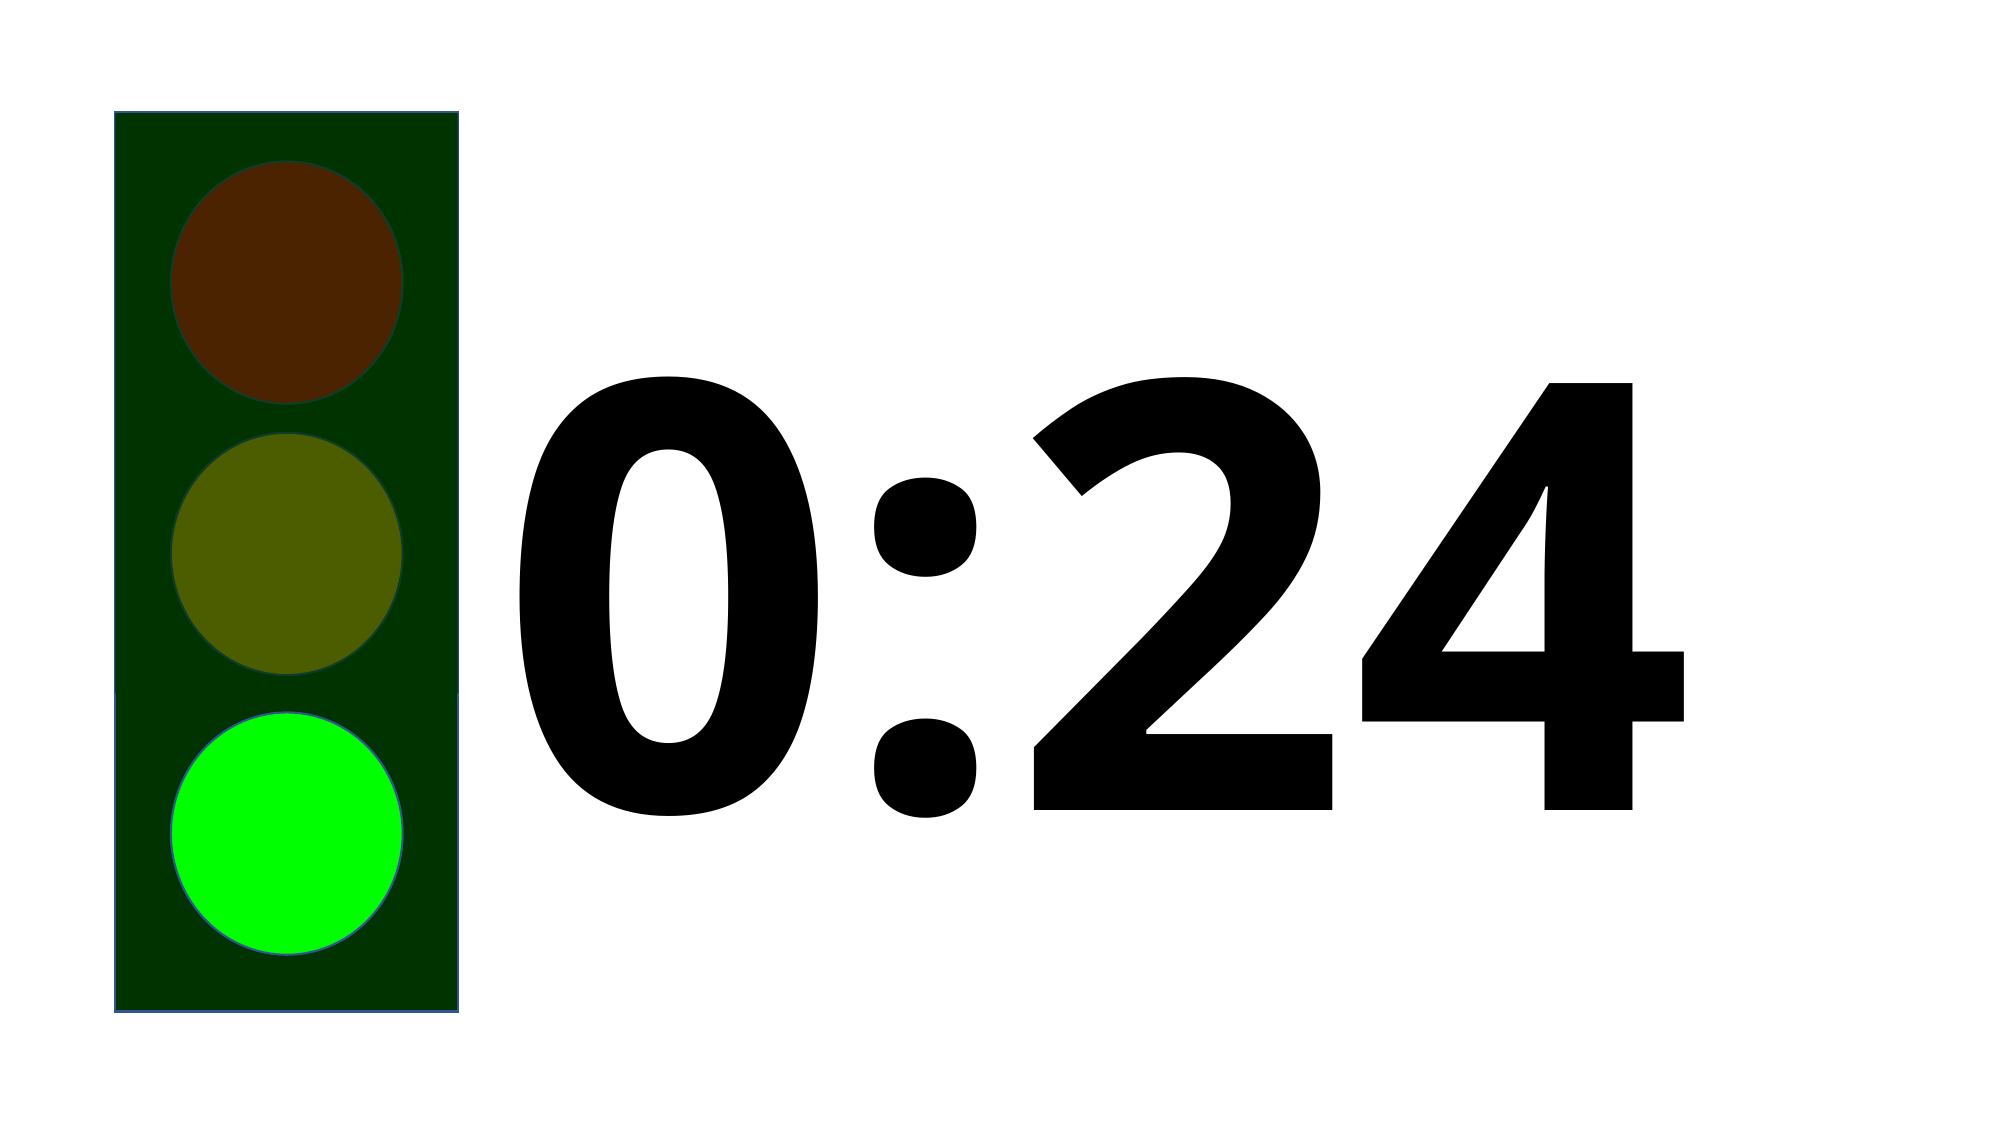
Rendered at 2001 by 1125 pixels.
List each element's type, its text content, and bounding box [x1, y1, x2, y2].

text_box [114, 695, 459, 1013]
text_box [114, 112, 459, 695]
text_box [169, 711, 404, 956]
text_box 0:24 [483, 204, 1924, 938]
